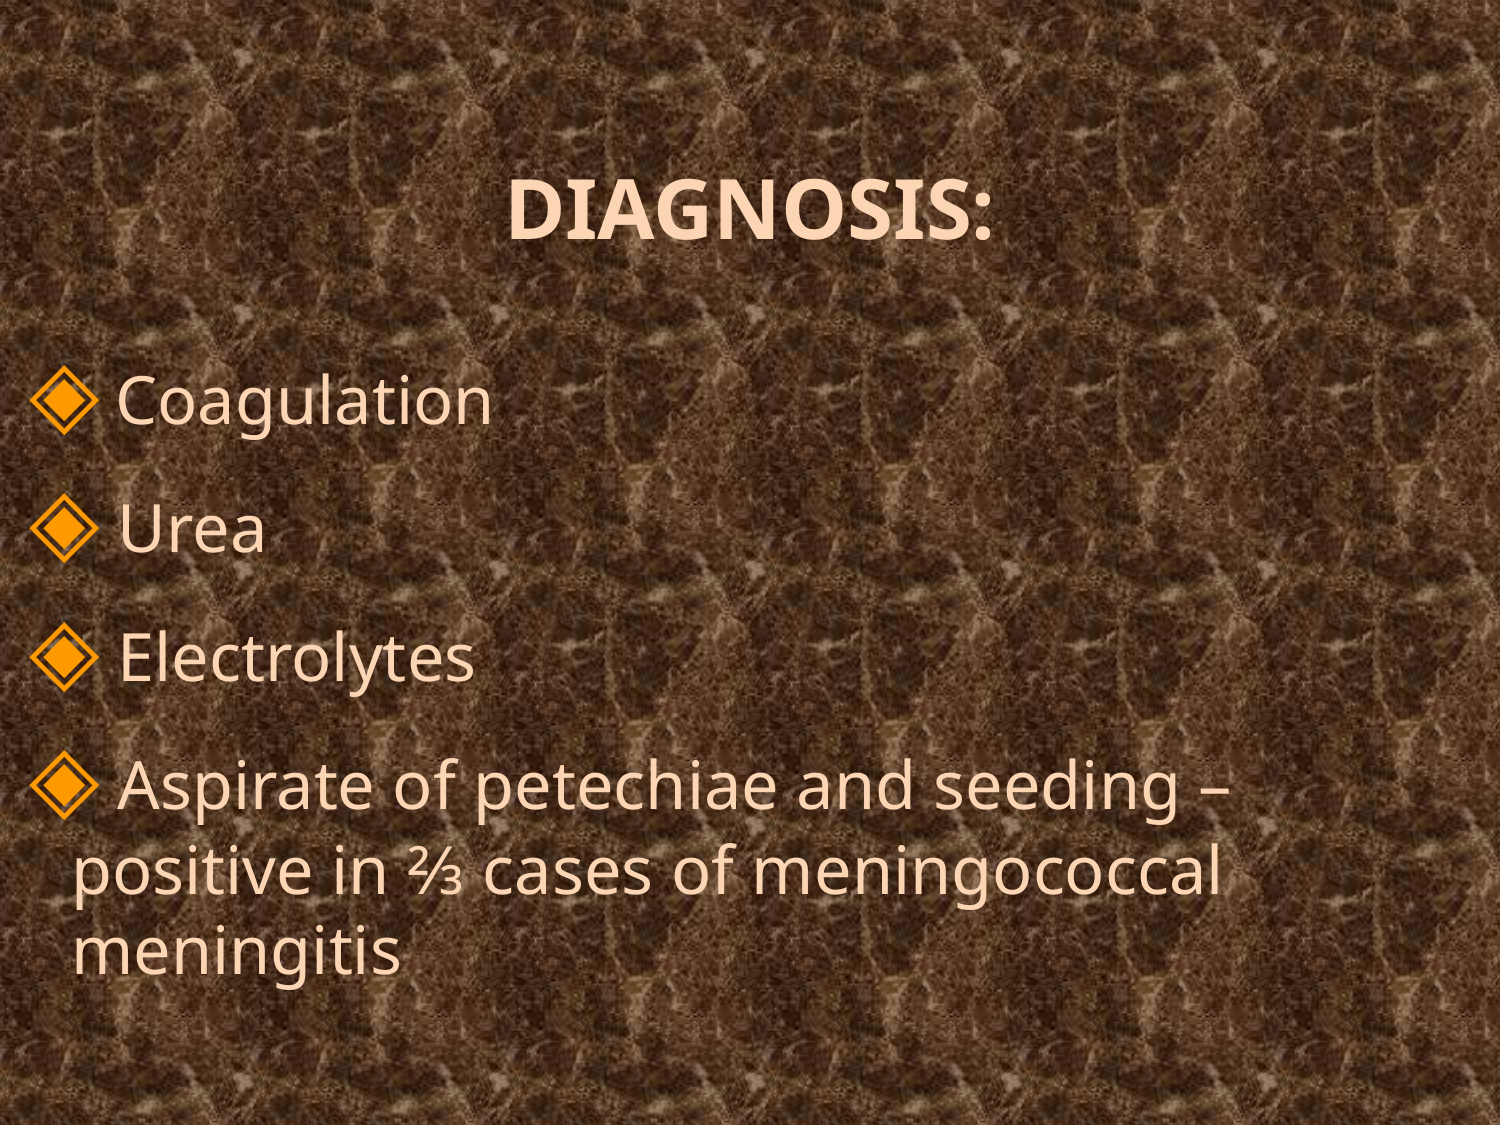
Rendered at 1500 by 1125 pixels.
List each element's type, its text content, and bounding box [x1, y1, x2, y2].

text_box DIAGNOSIS: ◈ Coagulation ◈ Urea ◈ Electrolytes ◈ Aspirate of petechiae and seeding – positive in ⅔ cases of meningococcal meningitis [0, 0, 1500, 1125]
